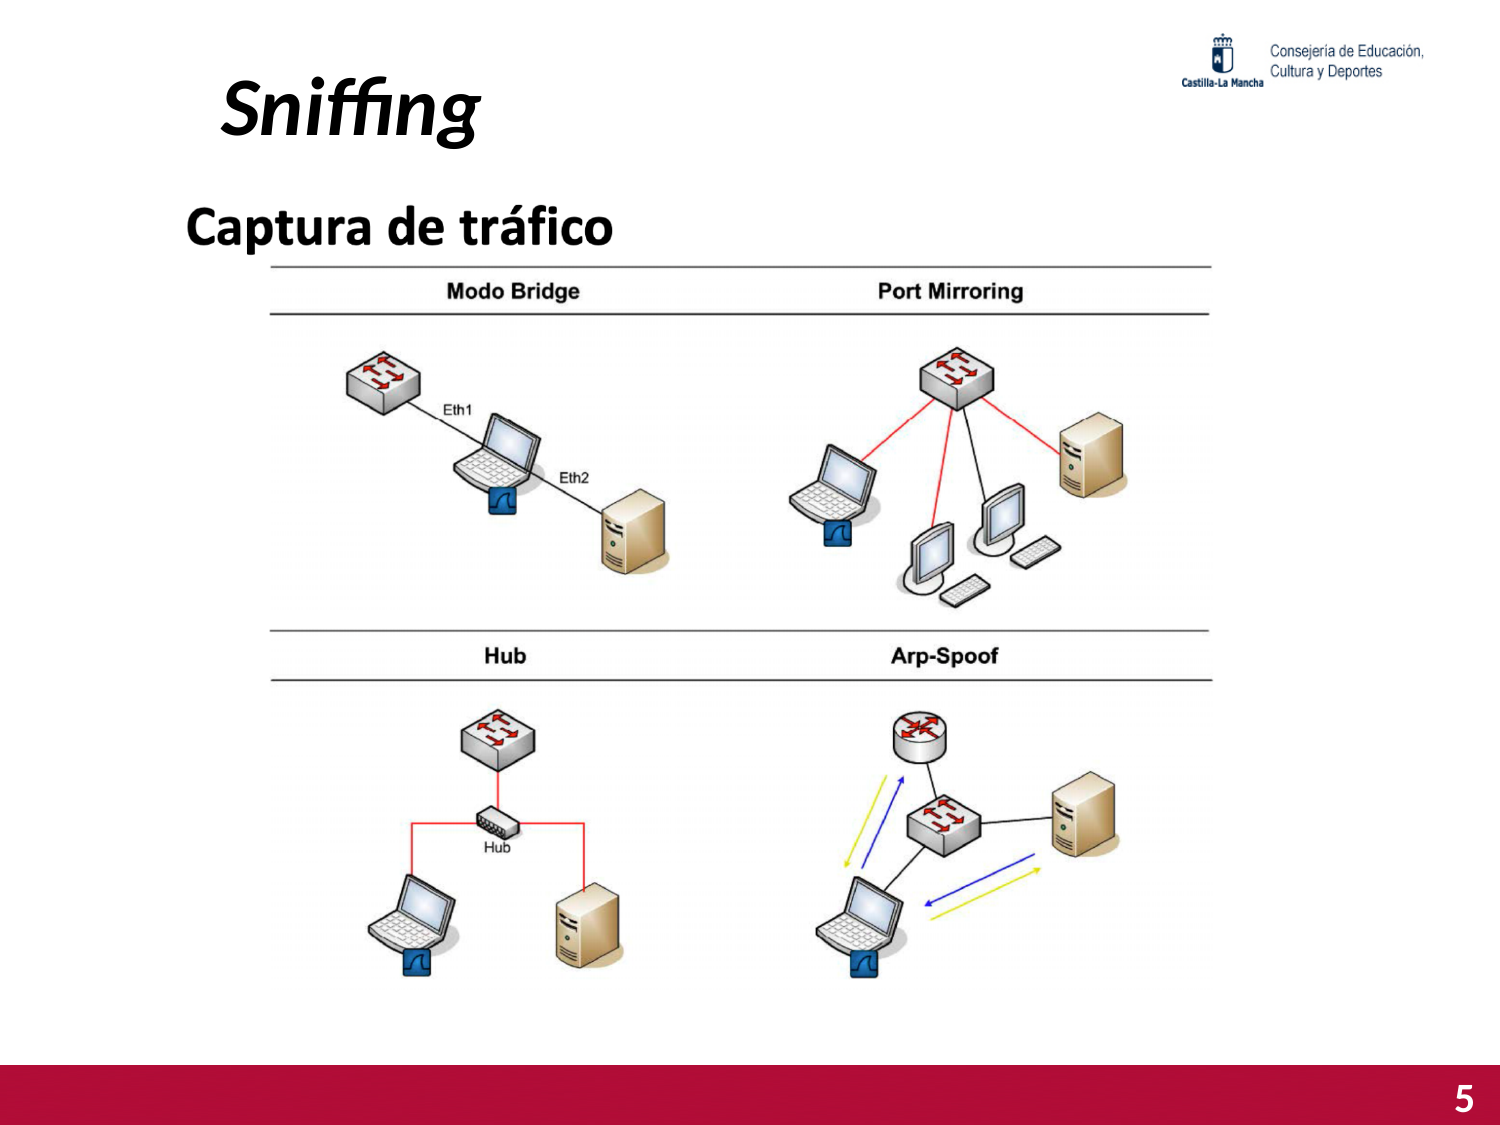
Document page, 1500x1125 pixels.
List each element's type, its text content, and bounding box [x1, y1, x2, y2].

picture [1181, 33, 1425, 45]
title Sniffing [206, 45, 1500, 185]
picture [171, 196, 1232, 1002]
picture [0, 1065, 1500, 1125]
